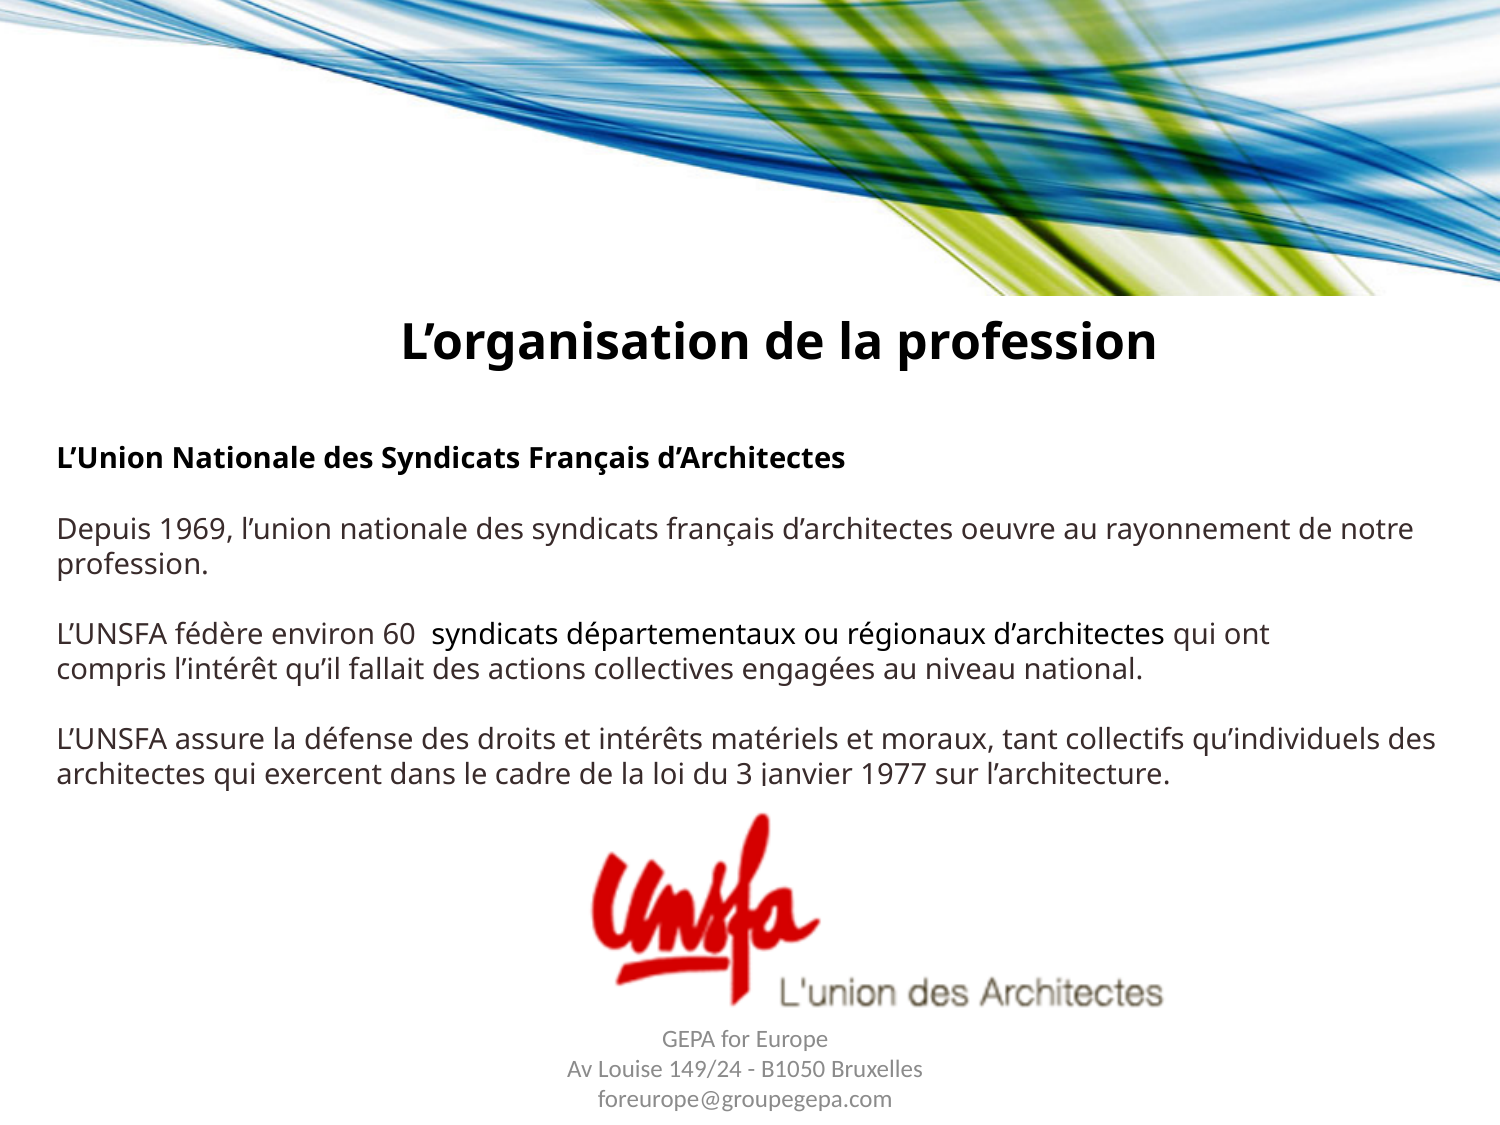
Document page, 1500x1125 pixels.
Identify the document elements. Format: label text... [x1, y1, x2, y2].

footer GEPA for Europe Av Louise 149/24 - B1050 Bruxelles foreurope@groupegepa.com [509, 1011, 982, 1124]
title L’Union Nationale des Syndicats Français d’Architectes Depuis 1969, l’union nationale des syndicats français d’architectes oeuvre au rayonnement de notre profession. L’UNSFA fédère environ 60 syndicats départementaux ou régionaux d’architectes qui ont compris l’intérêt qu’il fallait des actions collectives engagées au niveau national. L’UNSFA assure la défense des droits et intérêts matériels et moraux, tant collectifs qu’individuels des architectes qui exercent dans le cadre de la loi du 3 janvier 1977 sur l’architecture. [41, 397, 1459, 1018]
picture [0, 0, 1500, 296]
list L’organisation de la profession [159, 304, 1400, 384]
picture [555, 786, 1172, 1024]
